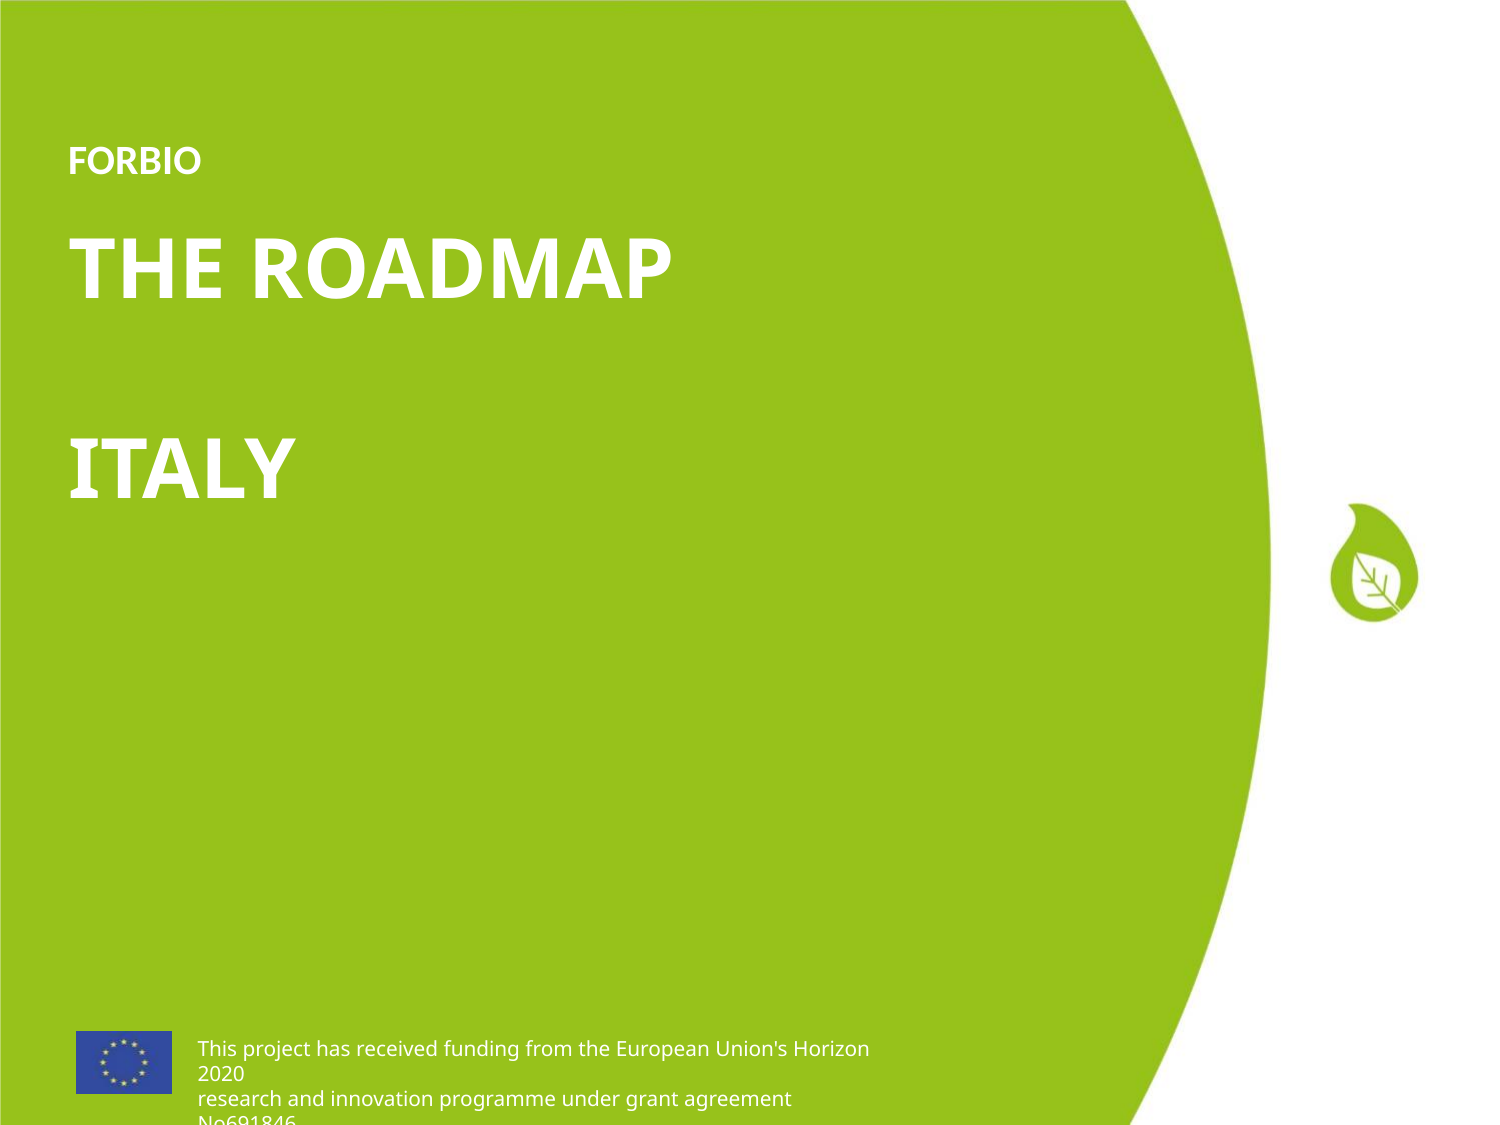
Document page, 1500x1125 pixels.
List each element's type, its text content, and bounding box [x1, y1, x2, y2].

picture [240, 1117, 246, 1125]
list FORBIO [53, 3, 1424, 191]
title The roadmap Italy [53, 208, 1247, 541]
picture [0, 0, 1500, 1125]
